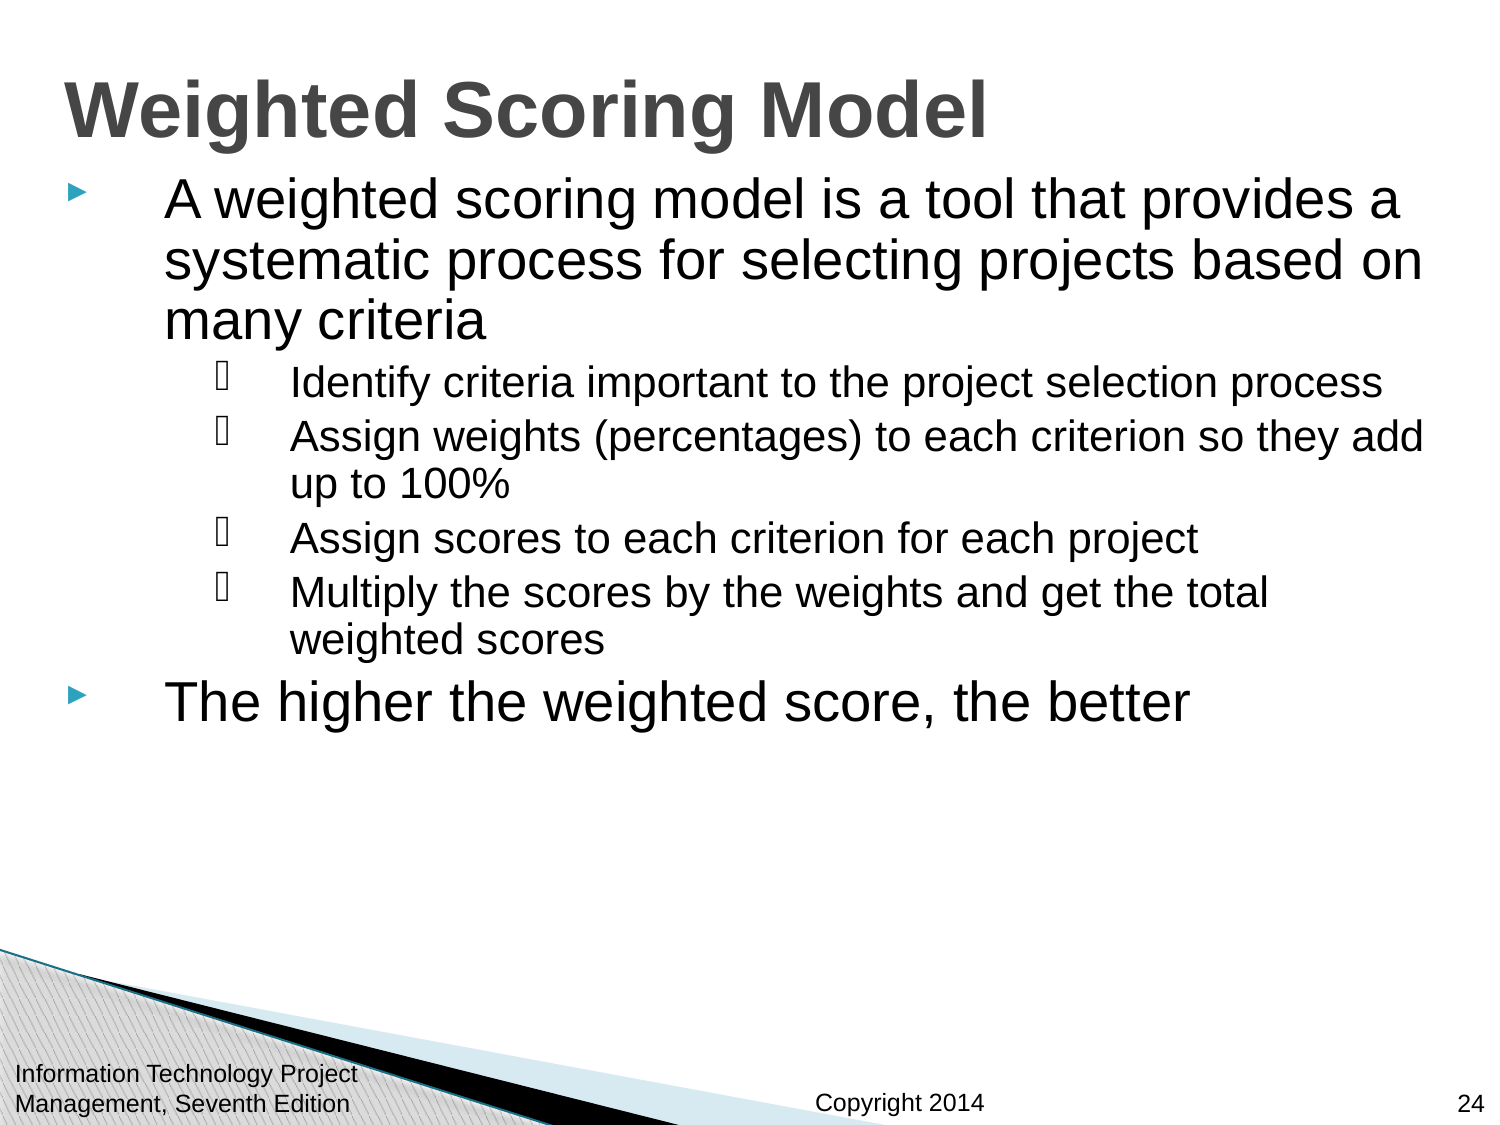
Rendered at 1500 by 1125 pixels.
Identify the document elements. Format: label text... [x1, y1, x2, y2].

footer Information Technology Project Management, Seventh Edition [0, 1065, 386, 1125]
title Weighted Scoring Model [50, 50, 1500, 161]
list A weighted scoring model is a tool that provides a systematic process for selecting projects based on many criteria Identify criteria important to the project selection process Assign weights (percentages) to each criterion so they add up to 100% Assign scores to each criterion for each project Multiply the scores by the weights and get the total weighted scores The higher the weighted score, the better [50, 162, 1463, 949]
slide_number 24 [1412, 1065, 1500, 1125]
